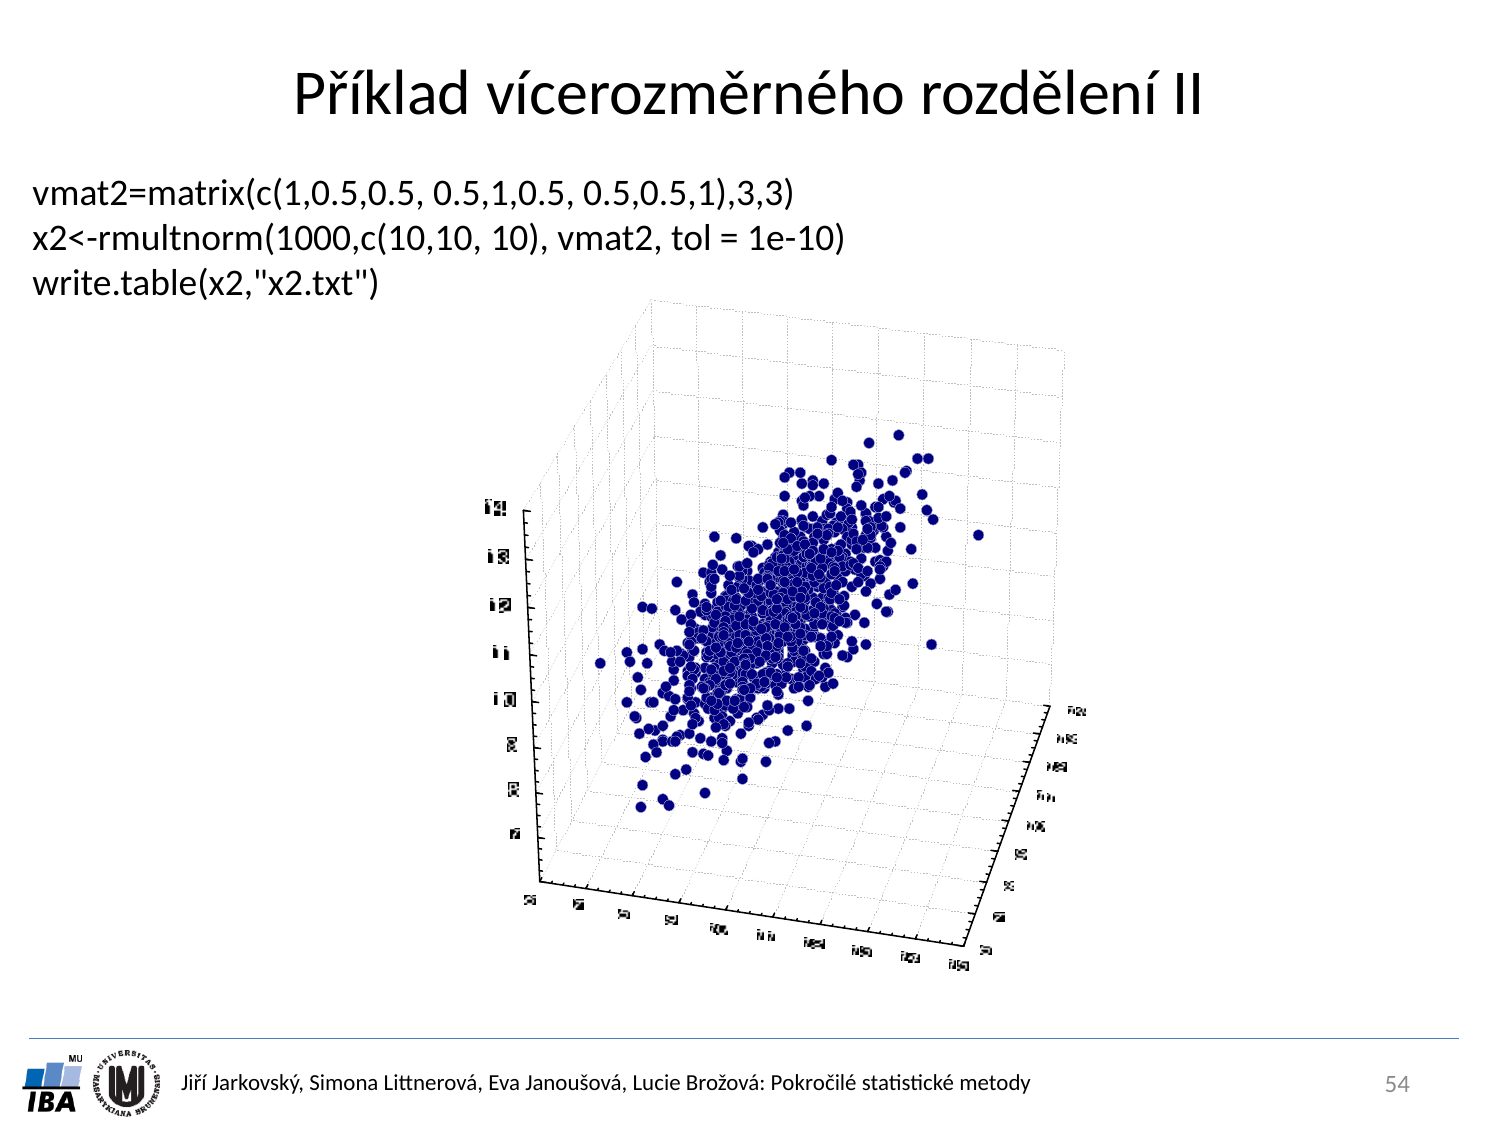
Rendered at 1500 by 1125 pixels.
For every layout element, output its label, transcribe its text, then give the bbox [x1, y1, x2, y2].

picture [93, 1050, 160, 1117]
text_box vmat2=matrix(c(1,0.5,0.5, 0.5,1,0.5, 0.5,0.5,1),3,3) x2<-rmultnorm(1000,c(10,10, 10), vmat2, tol = 1e-10) write.table(x2,"x2.txt") [17, 160, 1125, 311]
slide_number 54 [1074, 1052, 1425, 1113]
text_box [300, 266, 1277, 999]
title Příklad vícerozměrného rozdělení II [75, 42, 1425, 135]
picture [22, 1055, 82, 1112]
